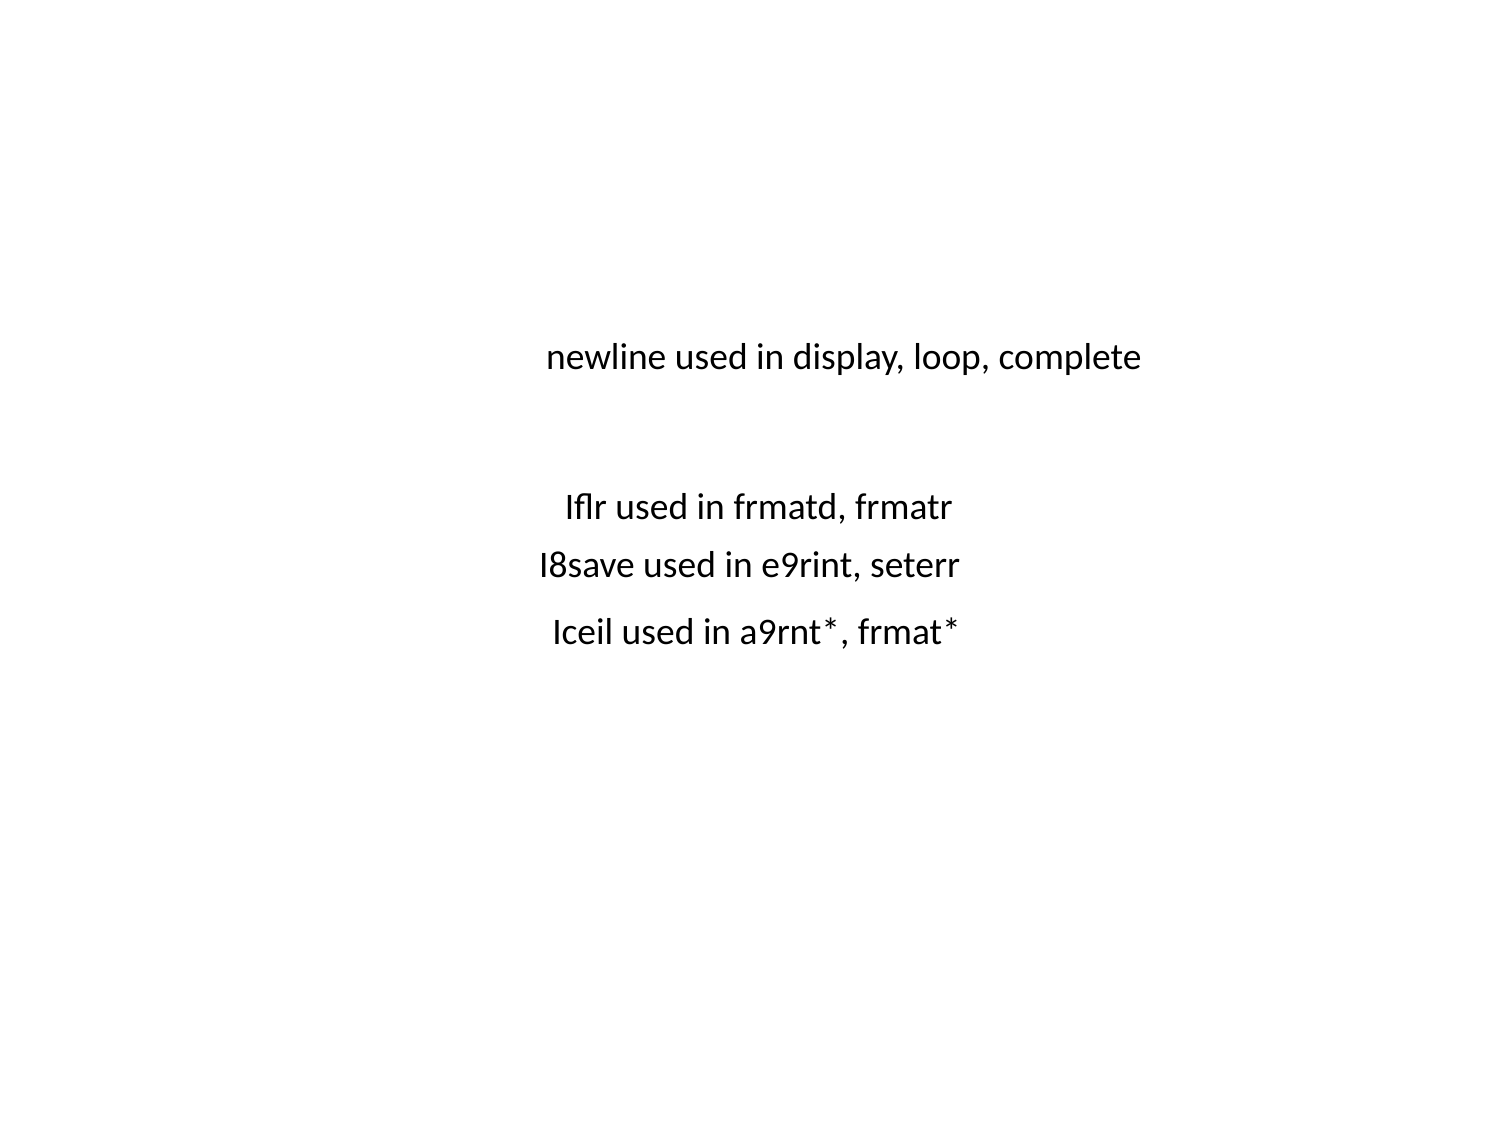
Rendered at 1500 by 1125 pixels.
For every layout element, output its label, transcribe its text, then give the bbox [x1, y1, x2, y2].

text_box newline used in display, loop, complete [531, 324, 1158, 385]
text_box Iceil used in a9rnt*, frmat* [537, 599, 1013, 660]
text_box I8save used in e9rint, seterr [524, 532, 976, 592]
text_box Iflr used in frmatd, frmatr [549, 474, 975, 535]
